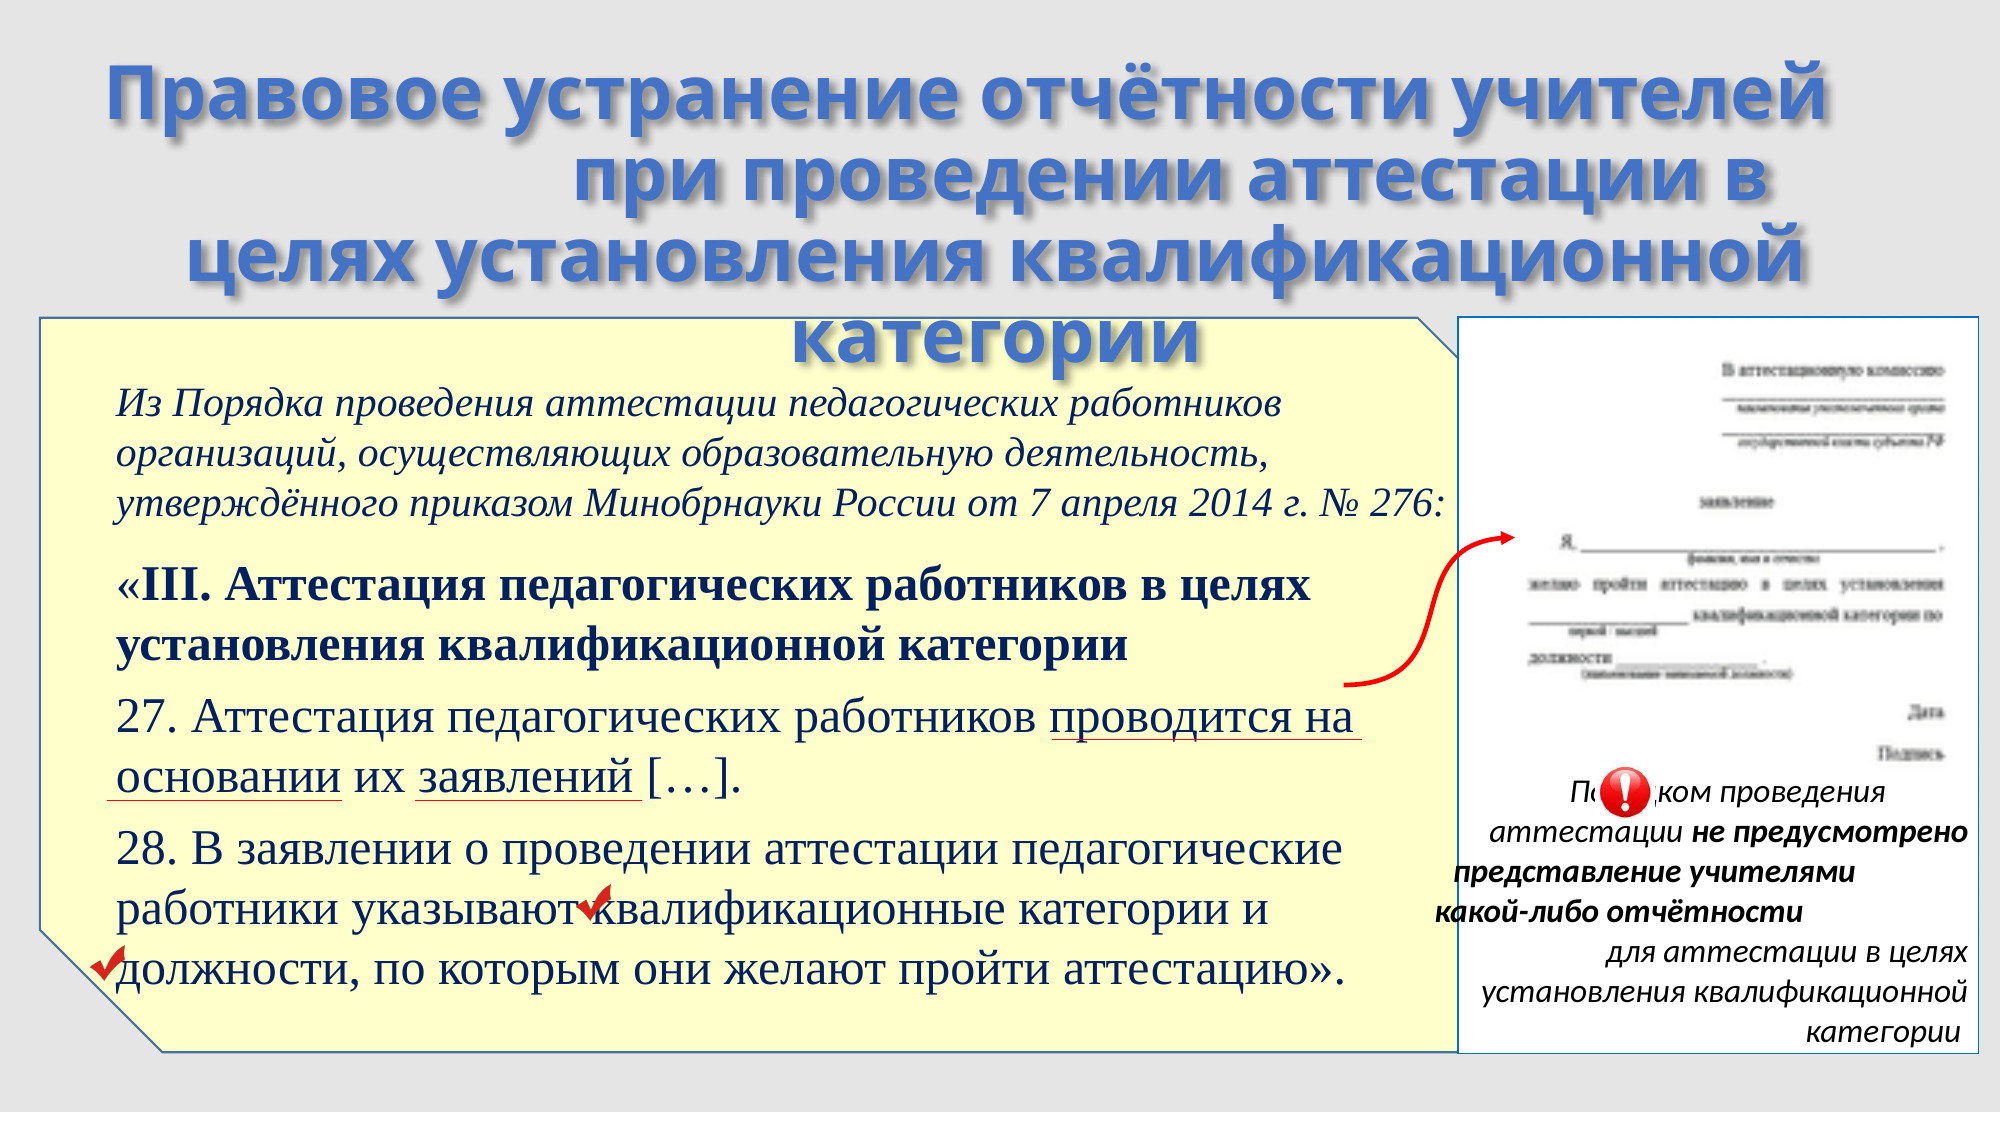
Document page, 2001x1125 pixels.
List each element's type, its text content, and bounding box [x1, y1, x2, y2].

text_box [0, 0, 2000, 1112]
picture [1458, 317, 1978, 1053]
picture [90, 945, 125, 981]
picture [576, 884, 611, 921]
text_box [1343, 537, 1515, 685]
text_box Порядком проведения аттестации не предусмотрено представление учителями какой-либо отчётности для аттестации в целях установления квалификационной категории [1419, 762, 1984, 1057]
text_box Из Порядка проведения аттестации педагогических работников организаций, осуществляющих образовательную деятельность, утверждённого приказом Минобрнауки России от 7 апреля 2014 г. № 276: «III. Аттестация педагогических работников в целях установления квалификационной категории 27. Аттестация педагогических работников проводится на основании их заявлений […]. 28. В заявлении о проведении аттестации педагогические работники указывают квалификационные категории и должности, по которым они желают пройти аттестацию». [38, 316, 1457, 1054]
title Правовое устранение отчётности учителей при проведении аттестации в целях установления квалификационной категории [84, 47, 1908, 295]
